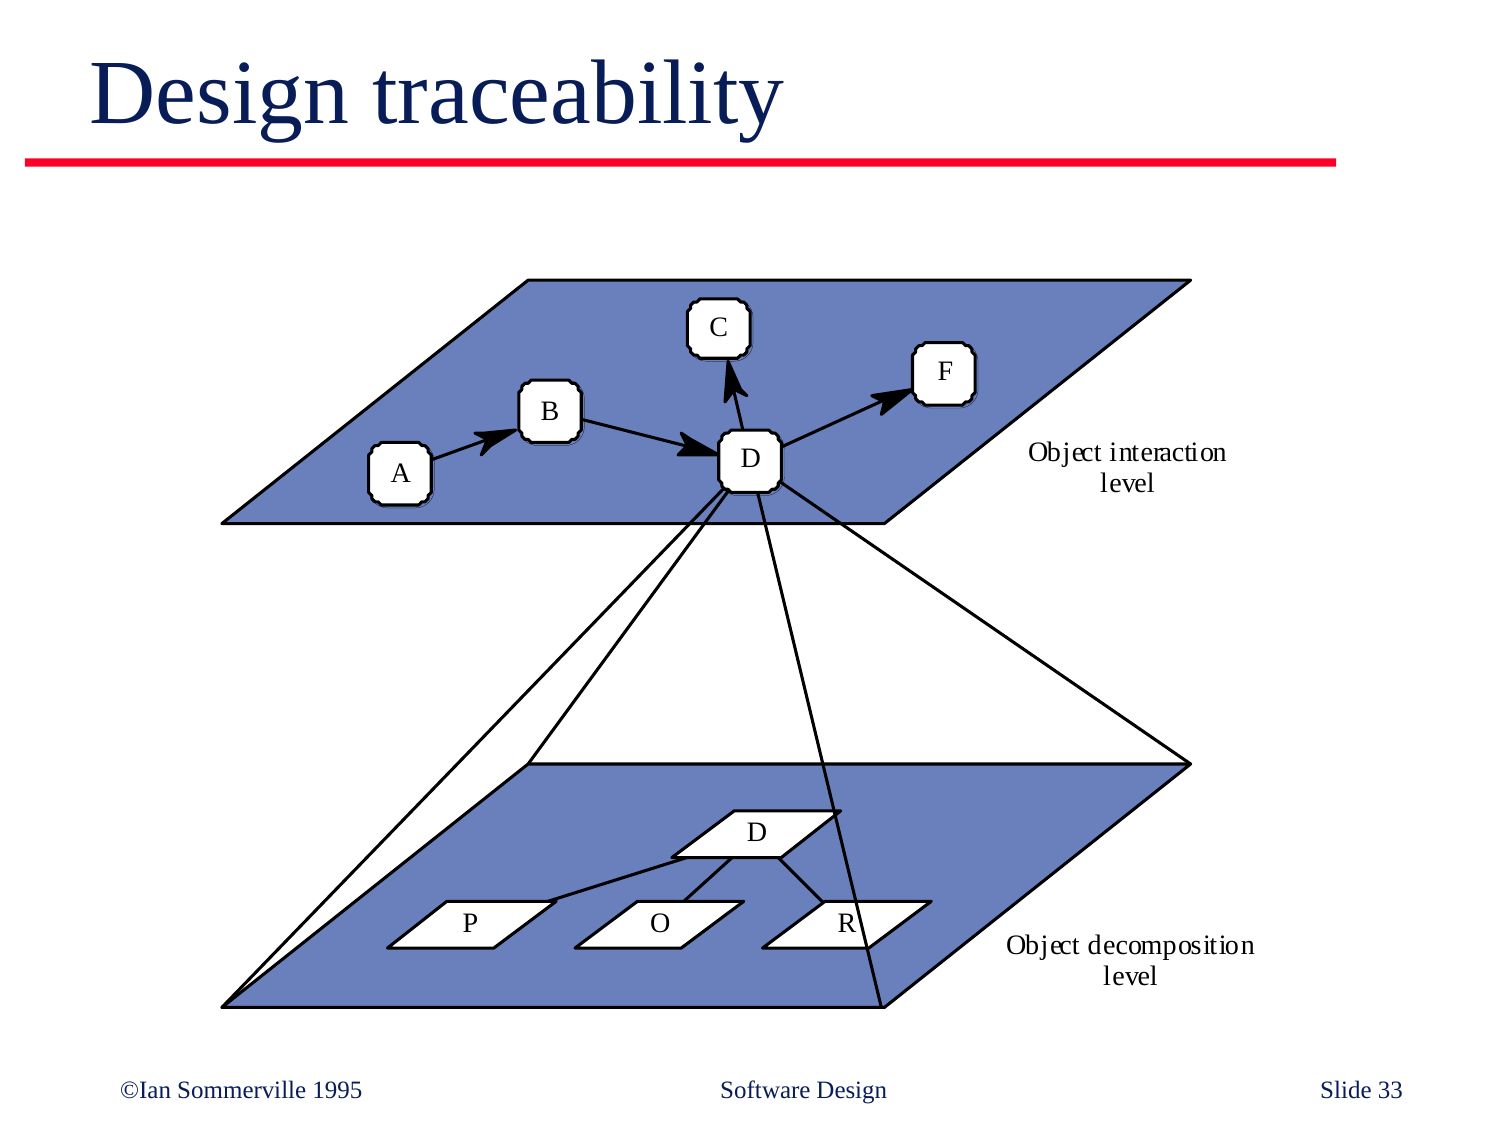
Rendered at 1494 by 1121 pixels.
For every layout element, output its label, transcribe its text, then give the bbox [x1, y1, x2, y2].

picture [215, 276, 1285, 1011]
title Design traceability [75, 37, 1350, 150]
